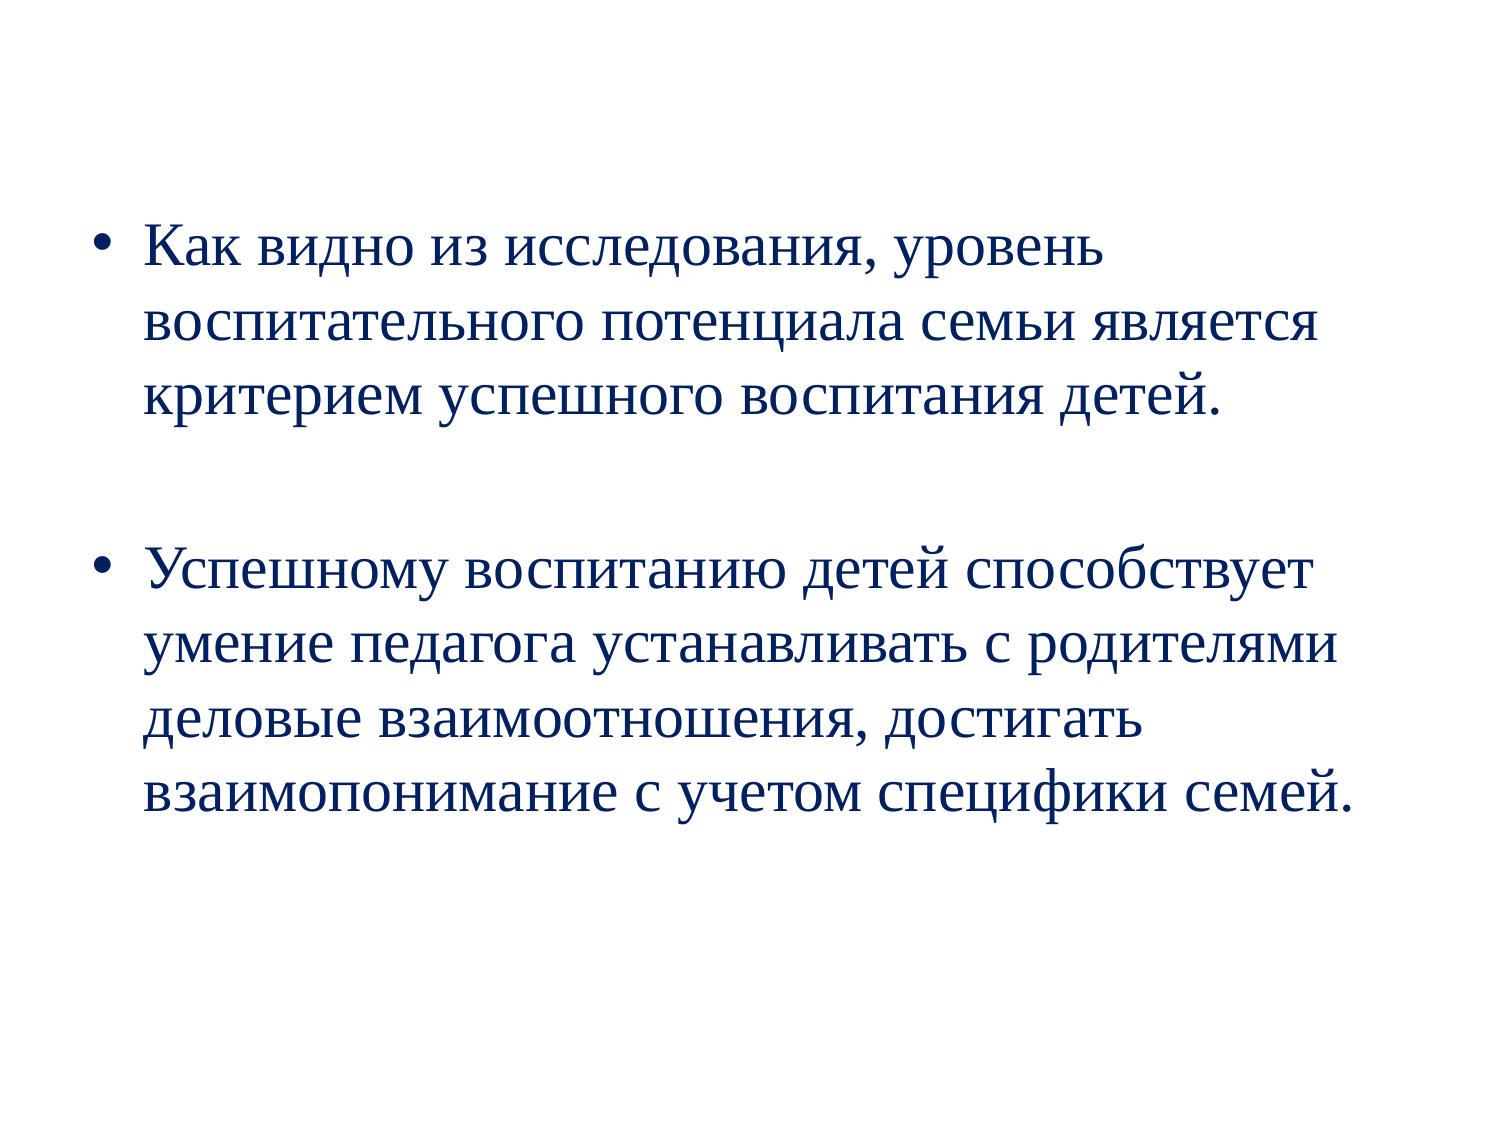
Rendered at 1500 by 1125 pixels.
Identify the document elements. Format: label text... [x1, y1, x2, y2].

list Как видно из исследования, уровень воспитательного потенциала семьи является критерием успешного воспитания детей. Успешному воспитанию детей способствует умение педагога устанавливать с родителями деловые взаимоотношения, достигать взаимопонимание с учетом специфики семей. [76, 196, 1425, 1005]
